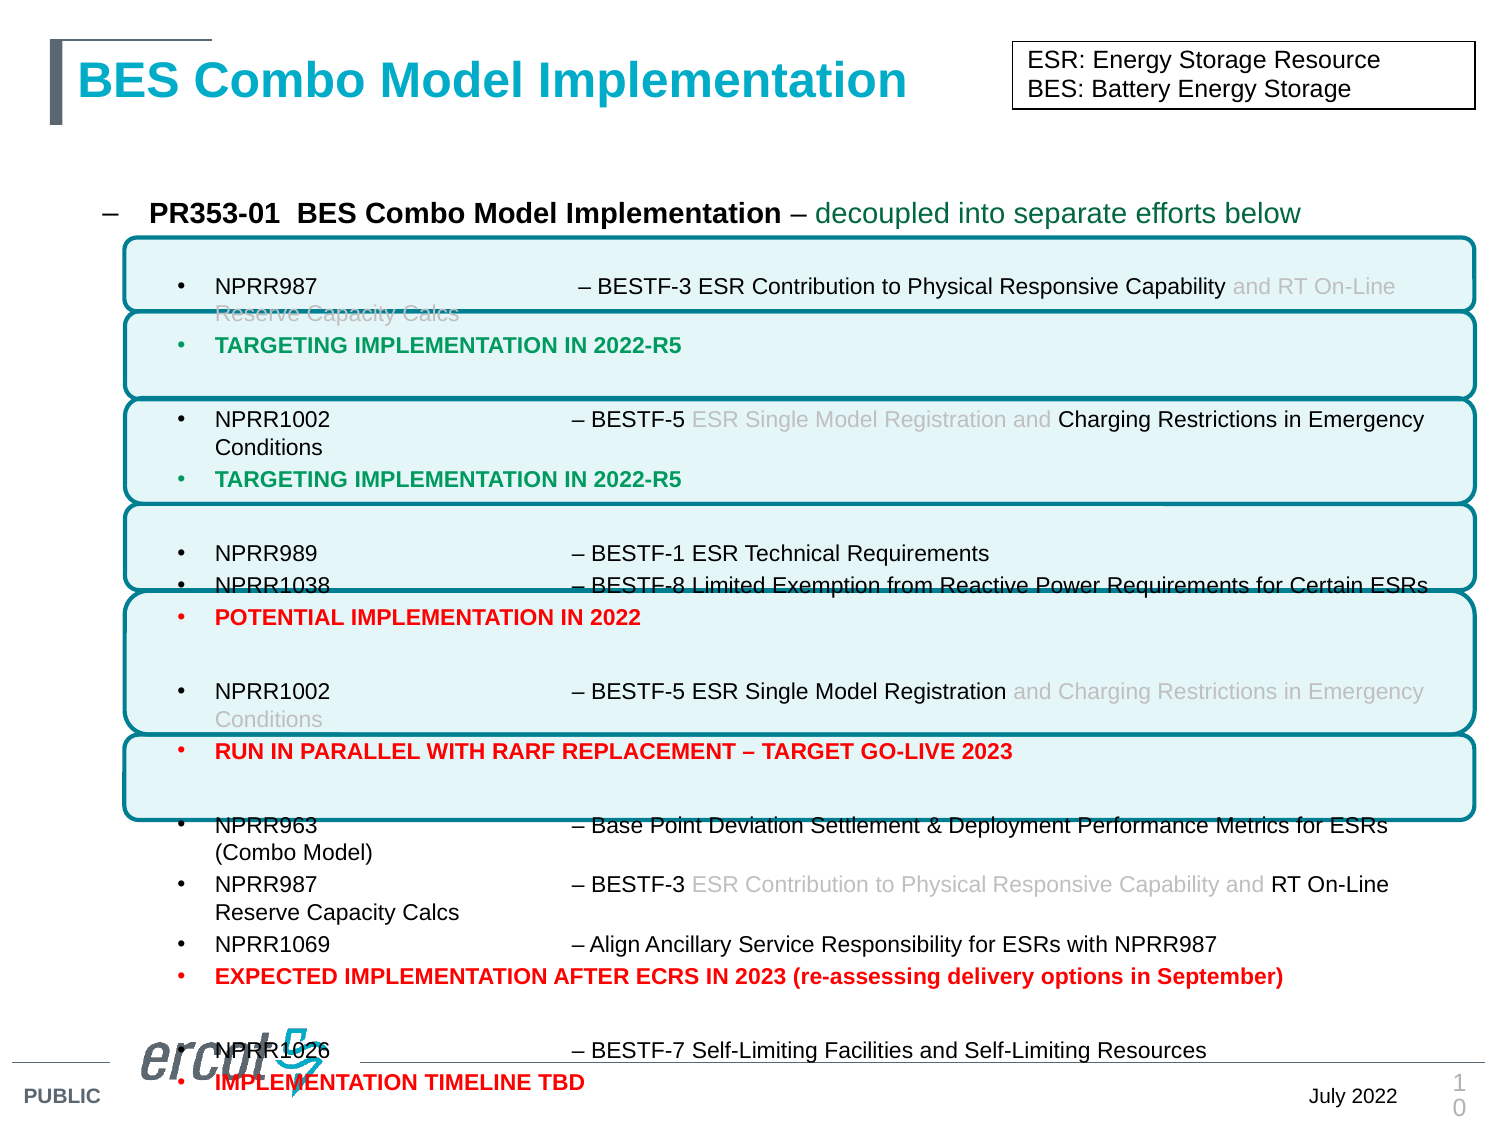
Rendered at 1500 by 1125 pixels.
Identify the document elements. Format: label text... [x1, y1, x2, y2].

slide_number 10 [1437, 1064, 1475, 1099]
text_box ESR: Energy Storage Resource BES: Battery Energy Storage [1012, 41, 1475, 110]
list PR353-01 BES Combo Model Implementation – decoupled into separate efforts below NPRR987 – BESTF-3 ESR Contribution to Physical Responsive Capability and RT On-Line Reserve Capacity Calcs TARGETING IMPLEMENTATION IN 2022-R5 NPRR1002 – BESTF-5 ESR Single Model Registration and Charging Restrictions in Emergency Conditions TARGETING IMPLEMENTATION IN 2022-R5 NPRR989 – BESTF-1 ESR Technical Requirements NPRR1038 – BESTF-8 Limited Exemption from Reactive Power Requirements for Certain ESRs POTENTIAL IMPLEMENTATION IN 2022 NPRR1002 – BESTF-5 ESR Single Model Registration and Charging Restrictions in Emergency Conditions RUN IN PARALLEL WITH RARF REPLACEMENT – TARGET GO-LIVE 2023 NPRR963 – Base Point Deviation Settlement & Deployment Performance Metrics for ESRs (Combo Model) NPRR987 – BESTF-3 ESR Contribution to Physical Responsive Capability and RT On-Line Reserve Capacity Calcs NPRR1069 – Align Ancillary Service Responsibility for ESRs with NPRR987 EXPECTED IMPLEMENTATION AFTER ECRS IN 2023 (re-assessing delivery options in September) NPRR1026 – BESTF-7 Self-Limiting Facilities and Self-Limiting Resources IMPLEMENTATION TIMELINE TBD [12, 187, 1488, 975]
title BES Combo Model Implementation [62, 39, 1000, 125]
picture [137, 1024, 332, 1100]
